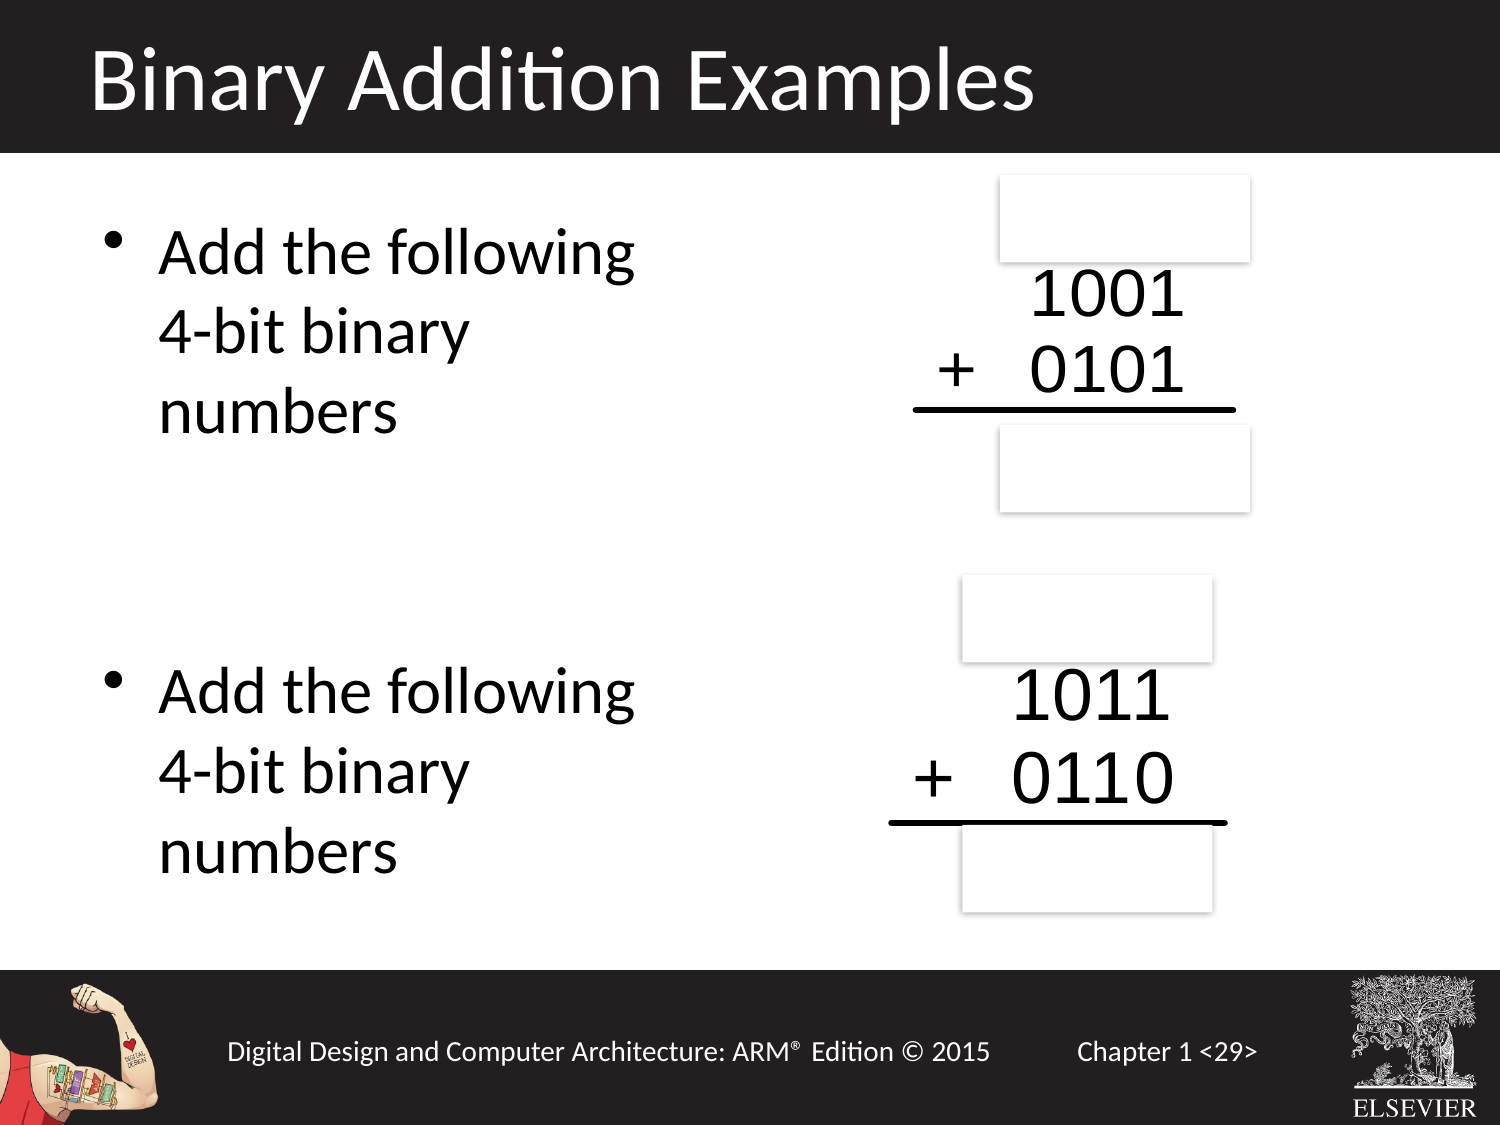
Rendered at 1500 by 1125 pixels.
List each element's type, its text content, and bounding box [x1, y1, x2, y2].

picture [1350, 974, 1477, 1117]
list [899, 167, 1251, 563]
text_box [999, 174, 1251, 513]
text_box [962, 574, 1213, 913]
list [874, 562, 1243, 938]
text_box Add the following 4-bit binary numbers Add the following 4-bit binary numbers [87, 1025, 713, 1050]
picture [0, 979, 163, 1125]
text_box Binary Addition Examples [75, 11, 1375, 136]
text_box [87, 174, 1413, 1025]
